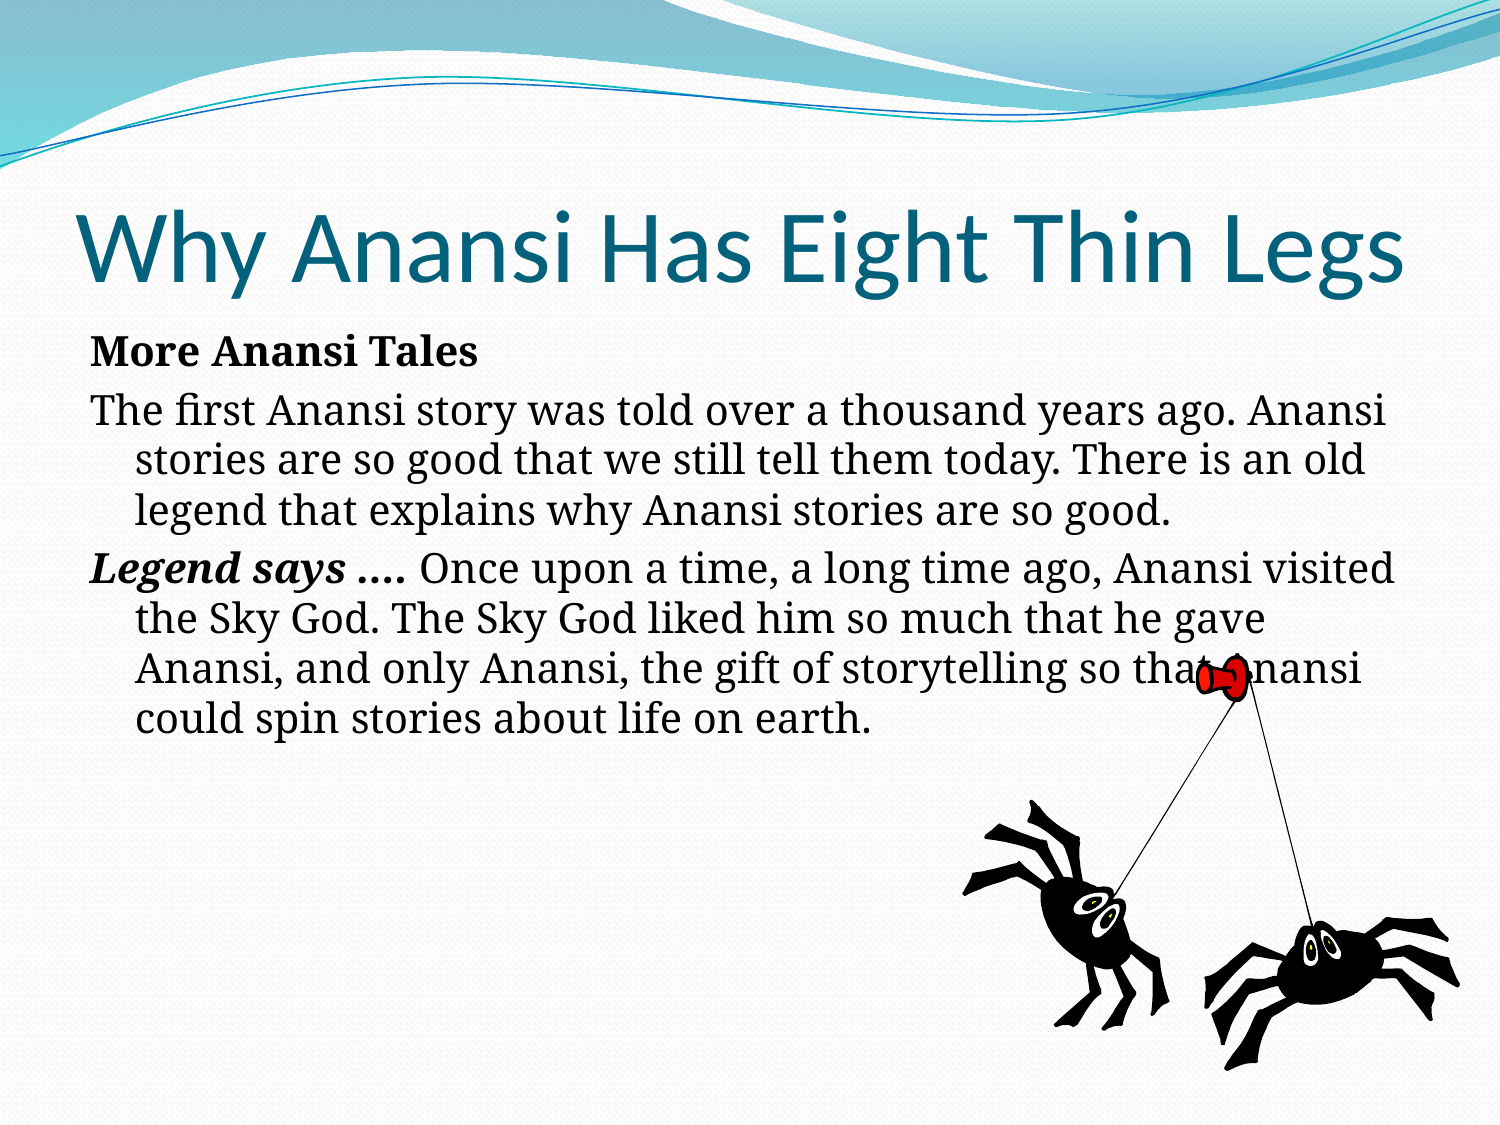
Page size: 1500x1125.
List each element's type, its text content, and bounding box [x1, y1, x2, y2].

title Why Anansi Has Eight Thin Legs [75, 115, 1425, 303]
list More Anansi Tales The first Anansi story was told over a thousand years ago. Anansi stories are so good that we still tell them today. There is an old legend that explains why Anansi stories are so good. Legend says .... Once upon a time, a long time ago, Anansi visited the Sky God. The Sky God liked him so much that he gave Anansi, and only Anansi, the gift of storytelling so that Anansi could spin stories about life on earth. [75, 317, 1425, 1038]
picture [962, 649, 1466, 1071]
